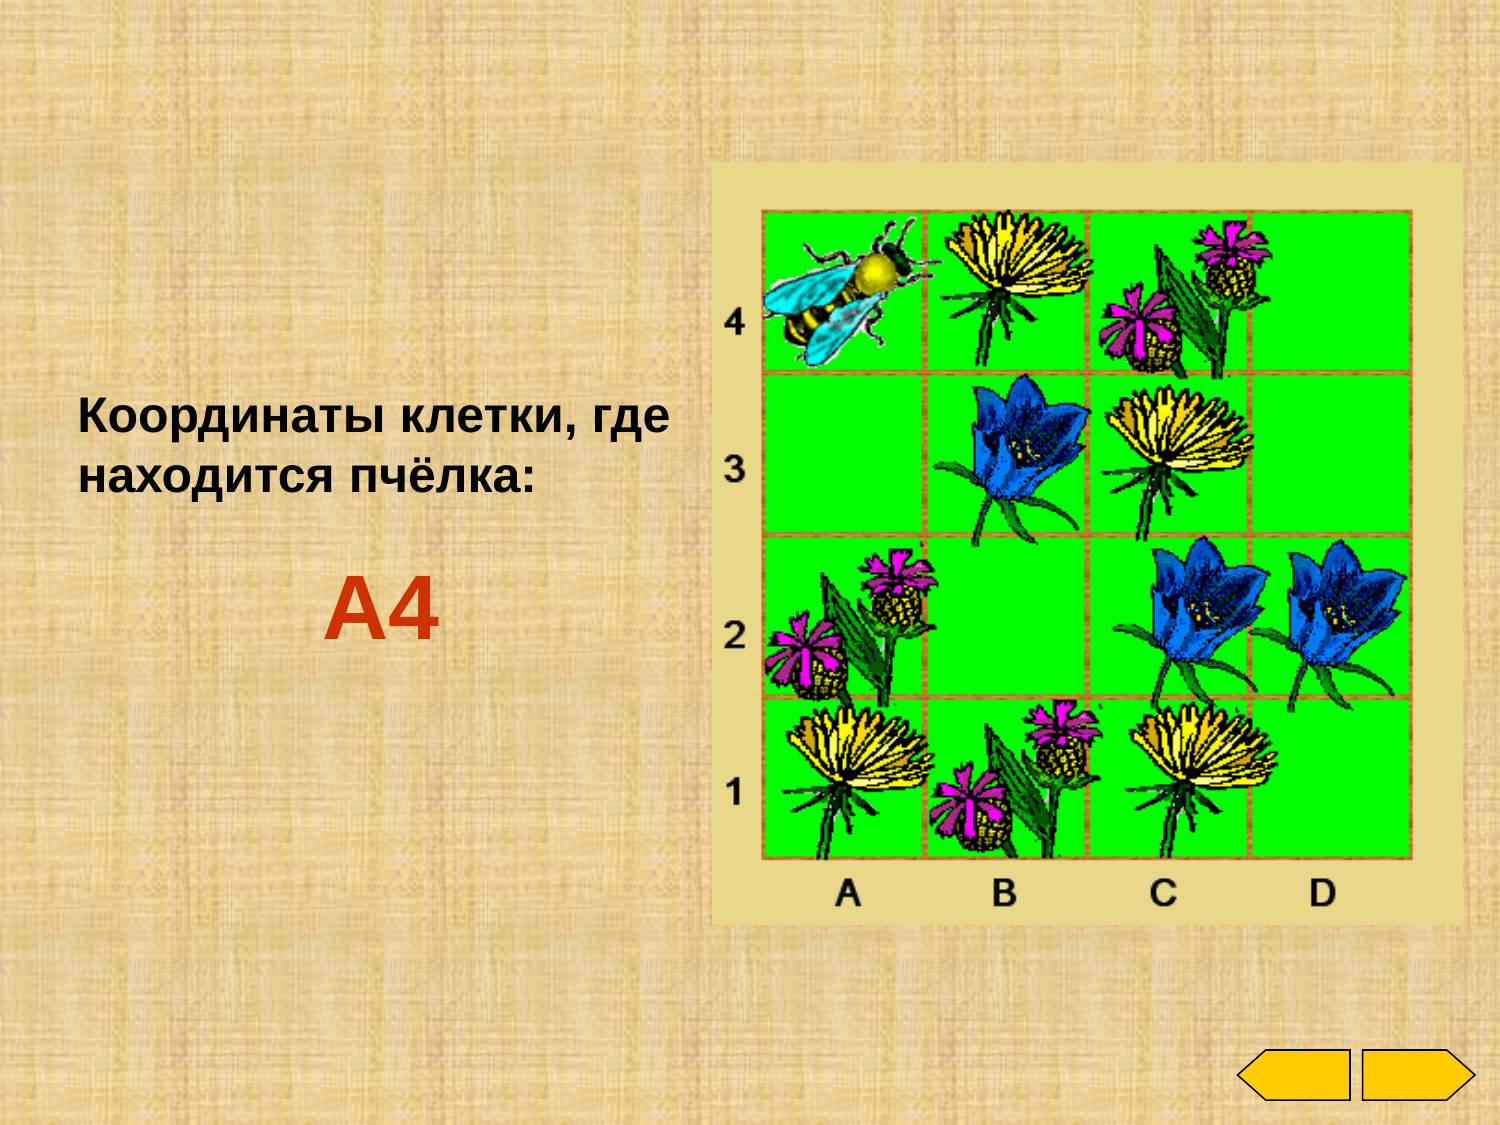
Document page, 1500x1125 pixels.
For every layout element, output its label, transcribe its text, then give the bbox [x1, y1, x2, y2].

text_box Координаты клетки, где находится пчёлка: А4 [62, 374, 700, 822]
text_box [1362, 1050, 1476, 1101]
picture [0, 0, 1500, 1125]
text_box [1237, 1050, 1351, 1101]
